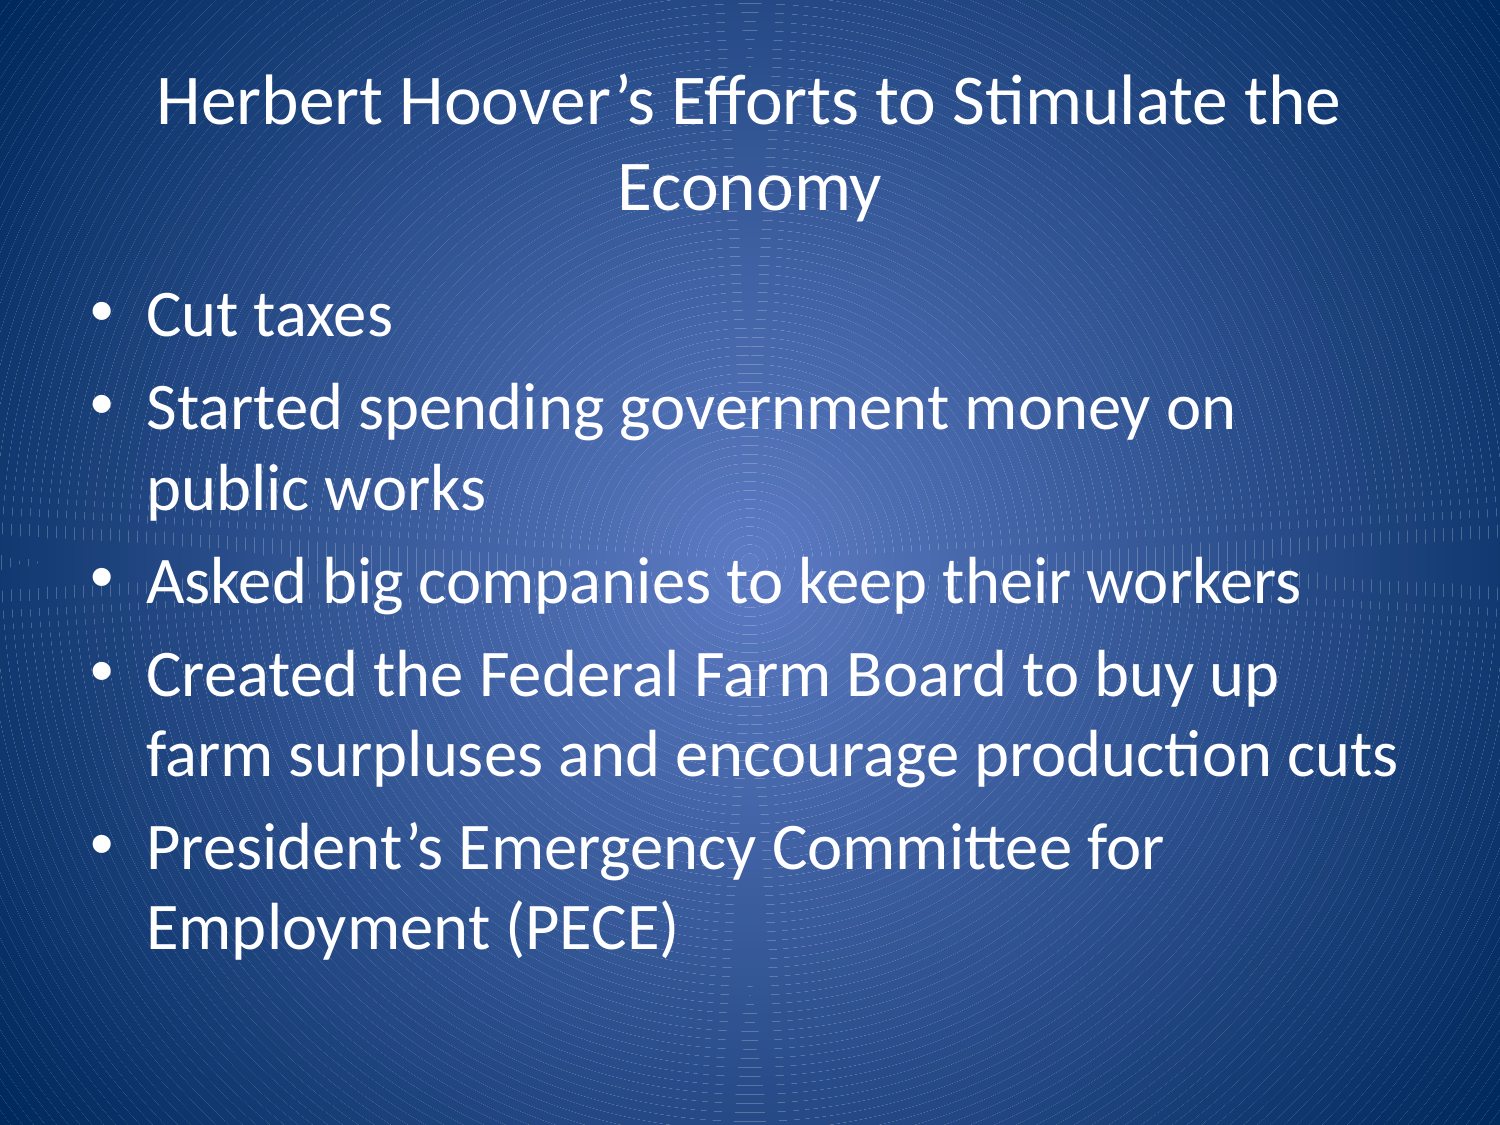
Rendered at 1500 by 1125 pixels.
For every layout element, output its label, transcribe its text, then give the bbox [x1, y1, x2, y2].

title Herbert Hoover’s Efforts to Stimulate the Economy [75, 45, 1425, 233]
list Cut taxes Started spending government money on public works Asked big companies to keep their workers Created the Federal Farm Board to buy up farm surpluses and encourage production cuts President’s Emergency Committee for Employment (PECE) [75, 262, 1425, 1005]
